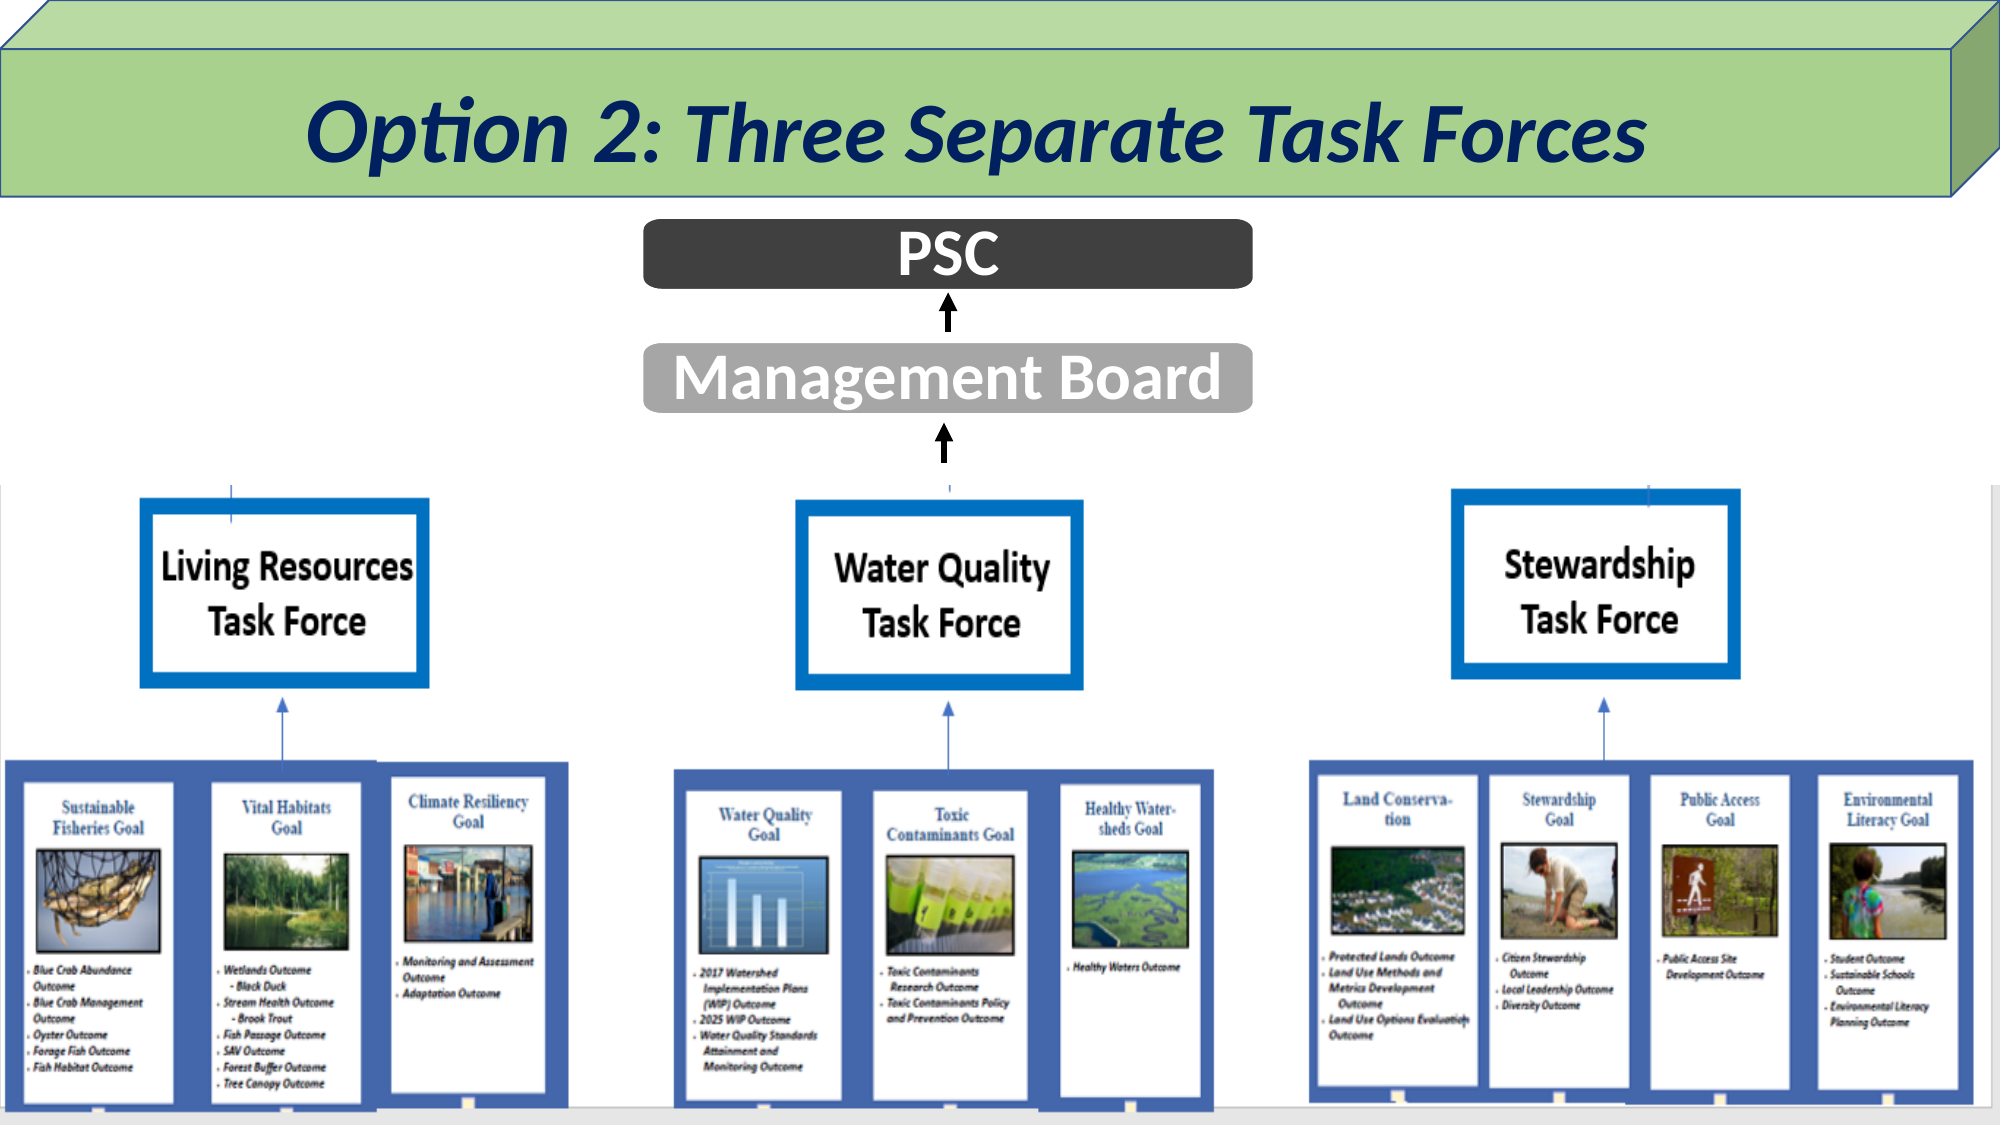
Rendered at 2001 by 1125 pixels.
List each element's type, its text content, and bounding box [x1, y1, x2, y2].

title Option 2: Three Separate Task Forces [290, 68, 1710, 196]
text_box PSC [641, 216, 1255, 291]
text_box Management Board [641, 340, 1255, 416]
text_box [0, 0, 2000, 198]
picture [0, 485, 2000, 1125]
